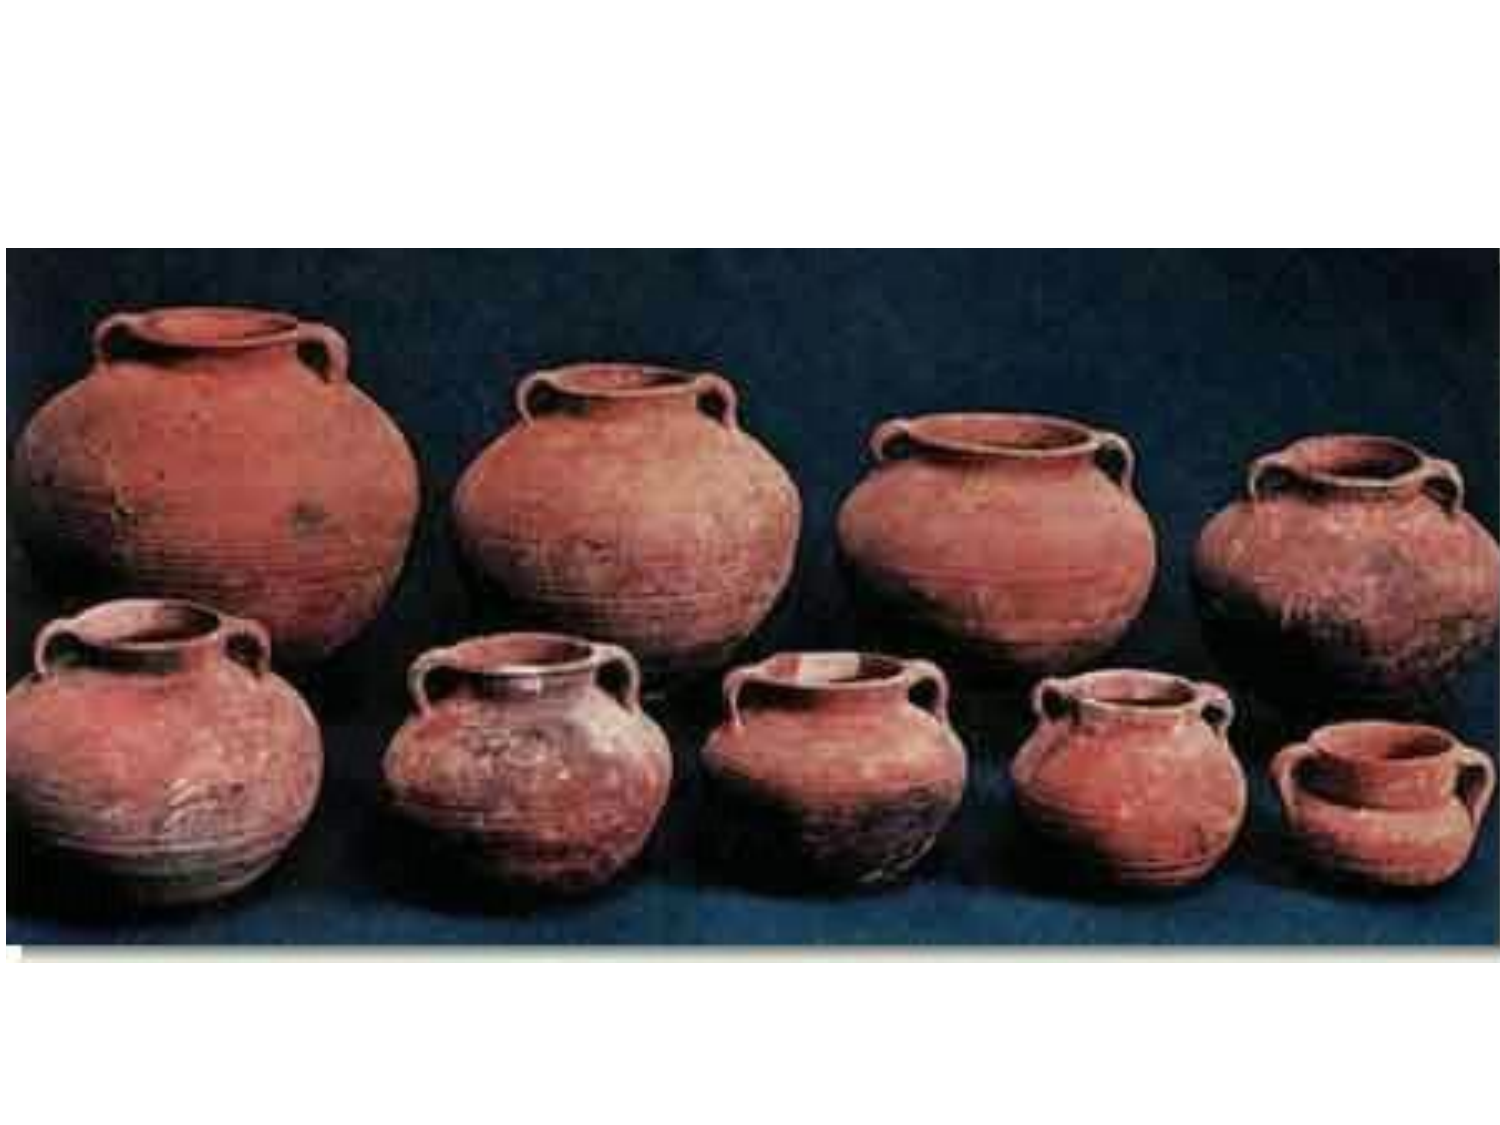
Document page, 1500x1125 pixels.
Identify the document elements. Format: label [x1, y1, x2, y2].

picture [6, 248, 1500, 963]
